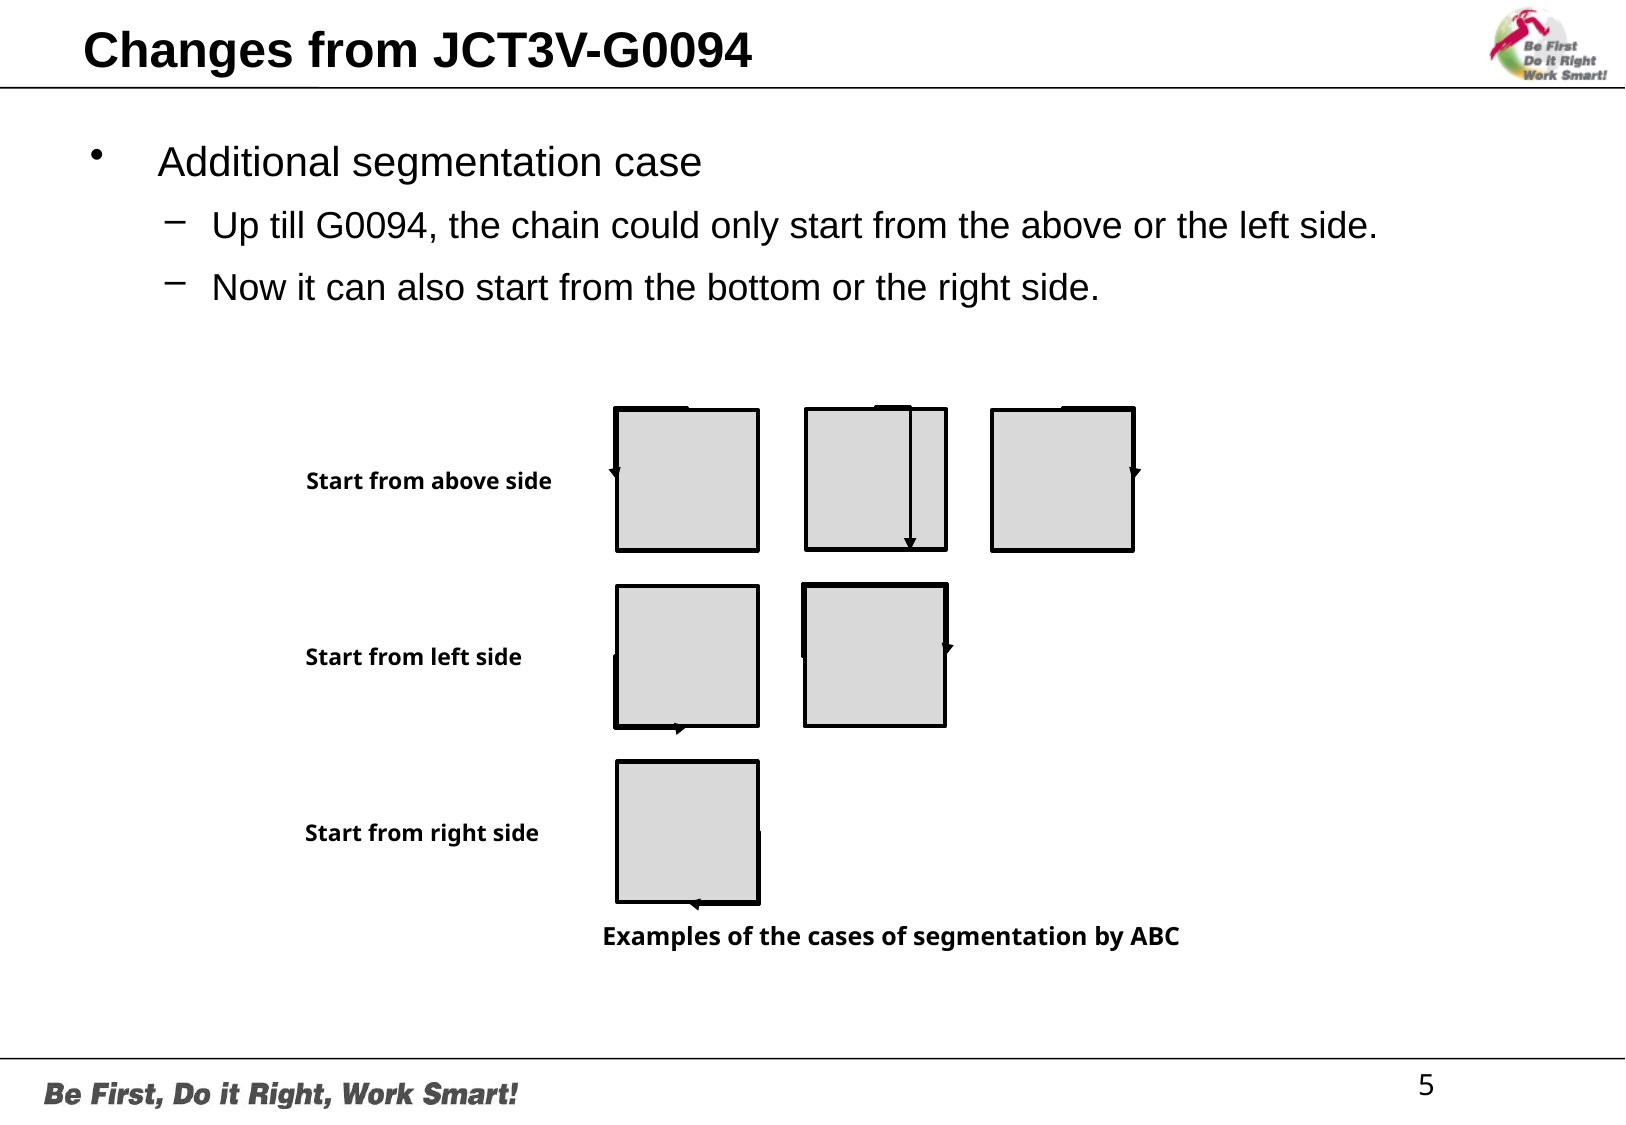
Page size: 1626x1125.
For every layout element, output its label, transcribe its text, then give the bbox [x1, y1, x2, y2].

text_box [616, 585, 758, 727]
text_box Start from above side [291, 459, 568, 502]
picture [1487, 5, 1612, 83]
picture [44, 1082, 518, 1109]
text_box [616, 409, 758, 551]
list Additional segmentation case Up till G0094, the chain could only start from the above or the left side. Now it can also start from the bottom or the right side. [74, 117, 1551, 1009]
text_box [991, 409, 1133, 551]
slide_number 5 [1403, 1058, 1544, 1106]
title Changes from JCT3V-G0094 [68, 9, 1484, 79]
text_box Start from right side [290, 811, 555, 854]
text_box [805, 408, 947, 551]
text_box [616, 761, 758, 903]
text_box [804, 585, 946, 727]
text_box Start from left side [290, 635, 538, 678]
text_box Examples of the cases of segmentation by ABC [587, 912, 1197, 958]
